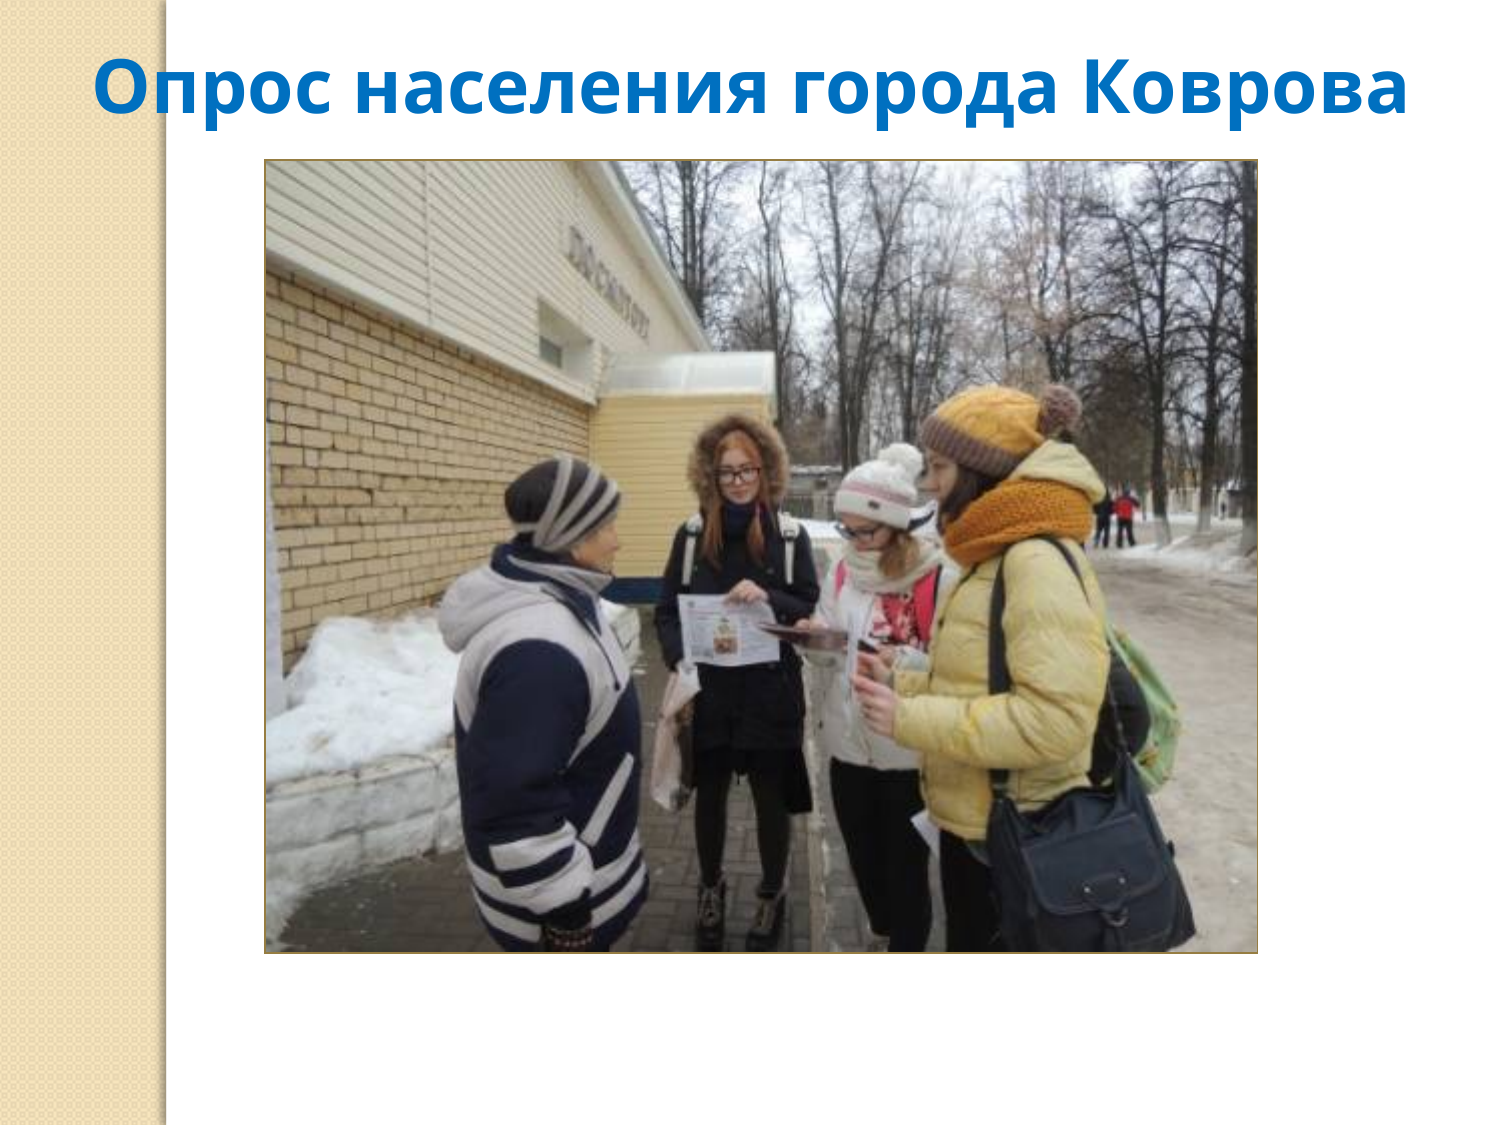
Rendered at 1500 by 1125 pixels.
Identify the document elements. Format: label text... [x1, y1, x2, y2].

picture [265, 160, 1257, 953]
text_box Опрос населения города Коврова [76, 31, 1427, 219]
